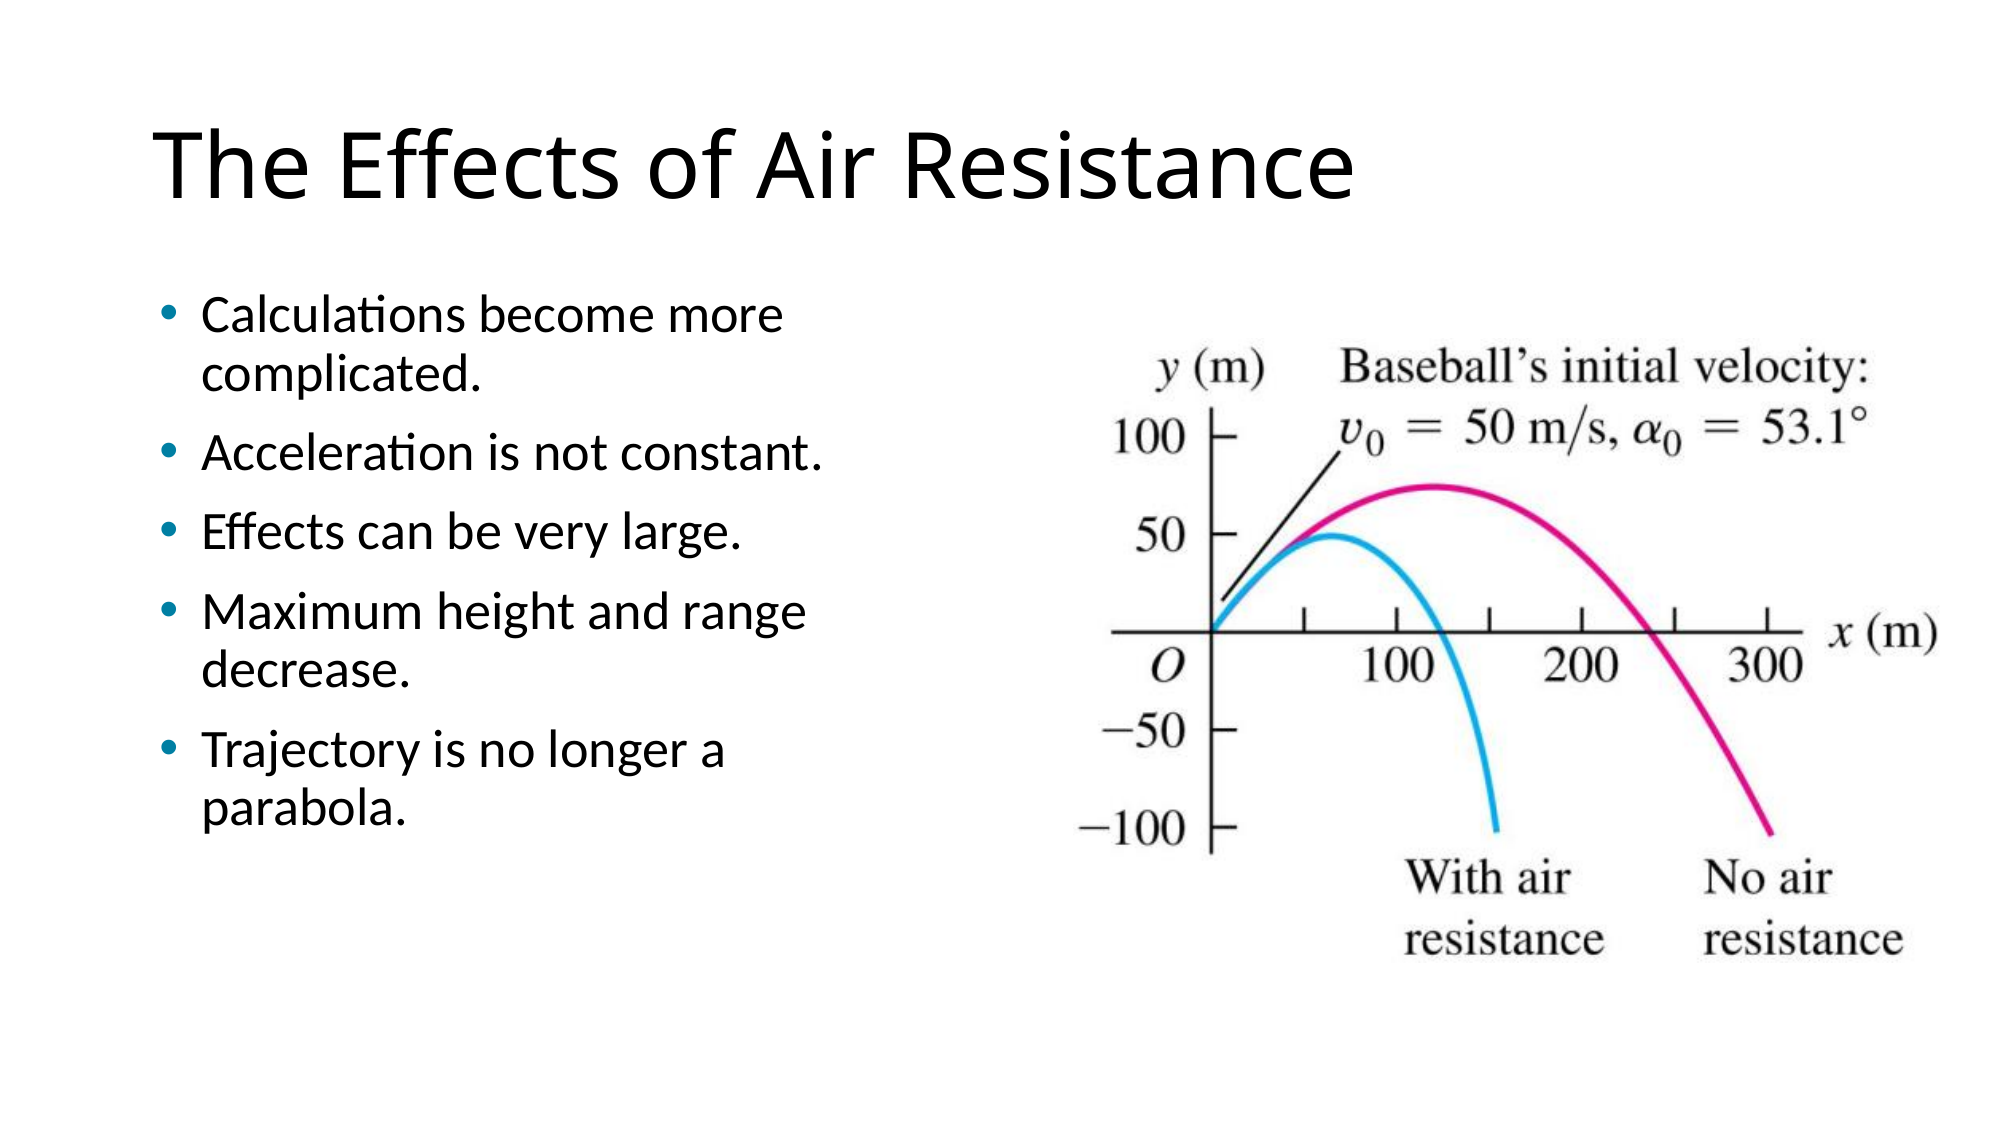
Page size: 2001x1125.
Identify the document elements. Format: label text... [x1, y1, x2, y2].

picture [1073, 338, 1946, 963]
title The Effects of Air Resistance [137, 59, 1863, 278]
list Calculations become more complicated. Acceleration is not constant. Effects can be very large. Maximum height and range decrease. Trajectory is no longer a parabola. [144, 278, 907, 1042]
